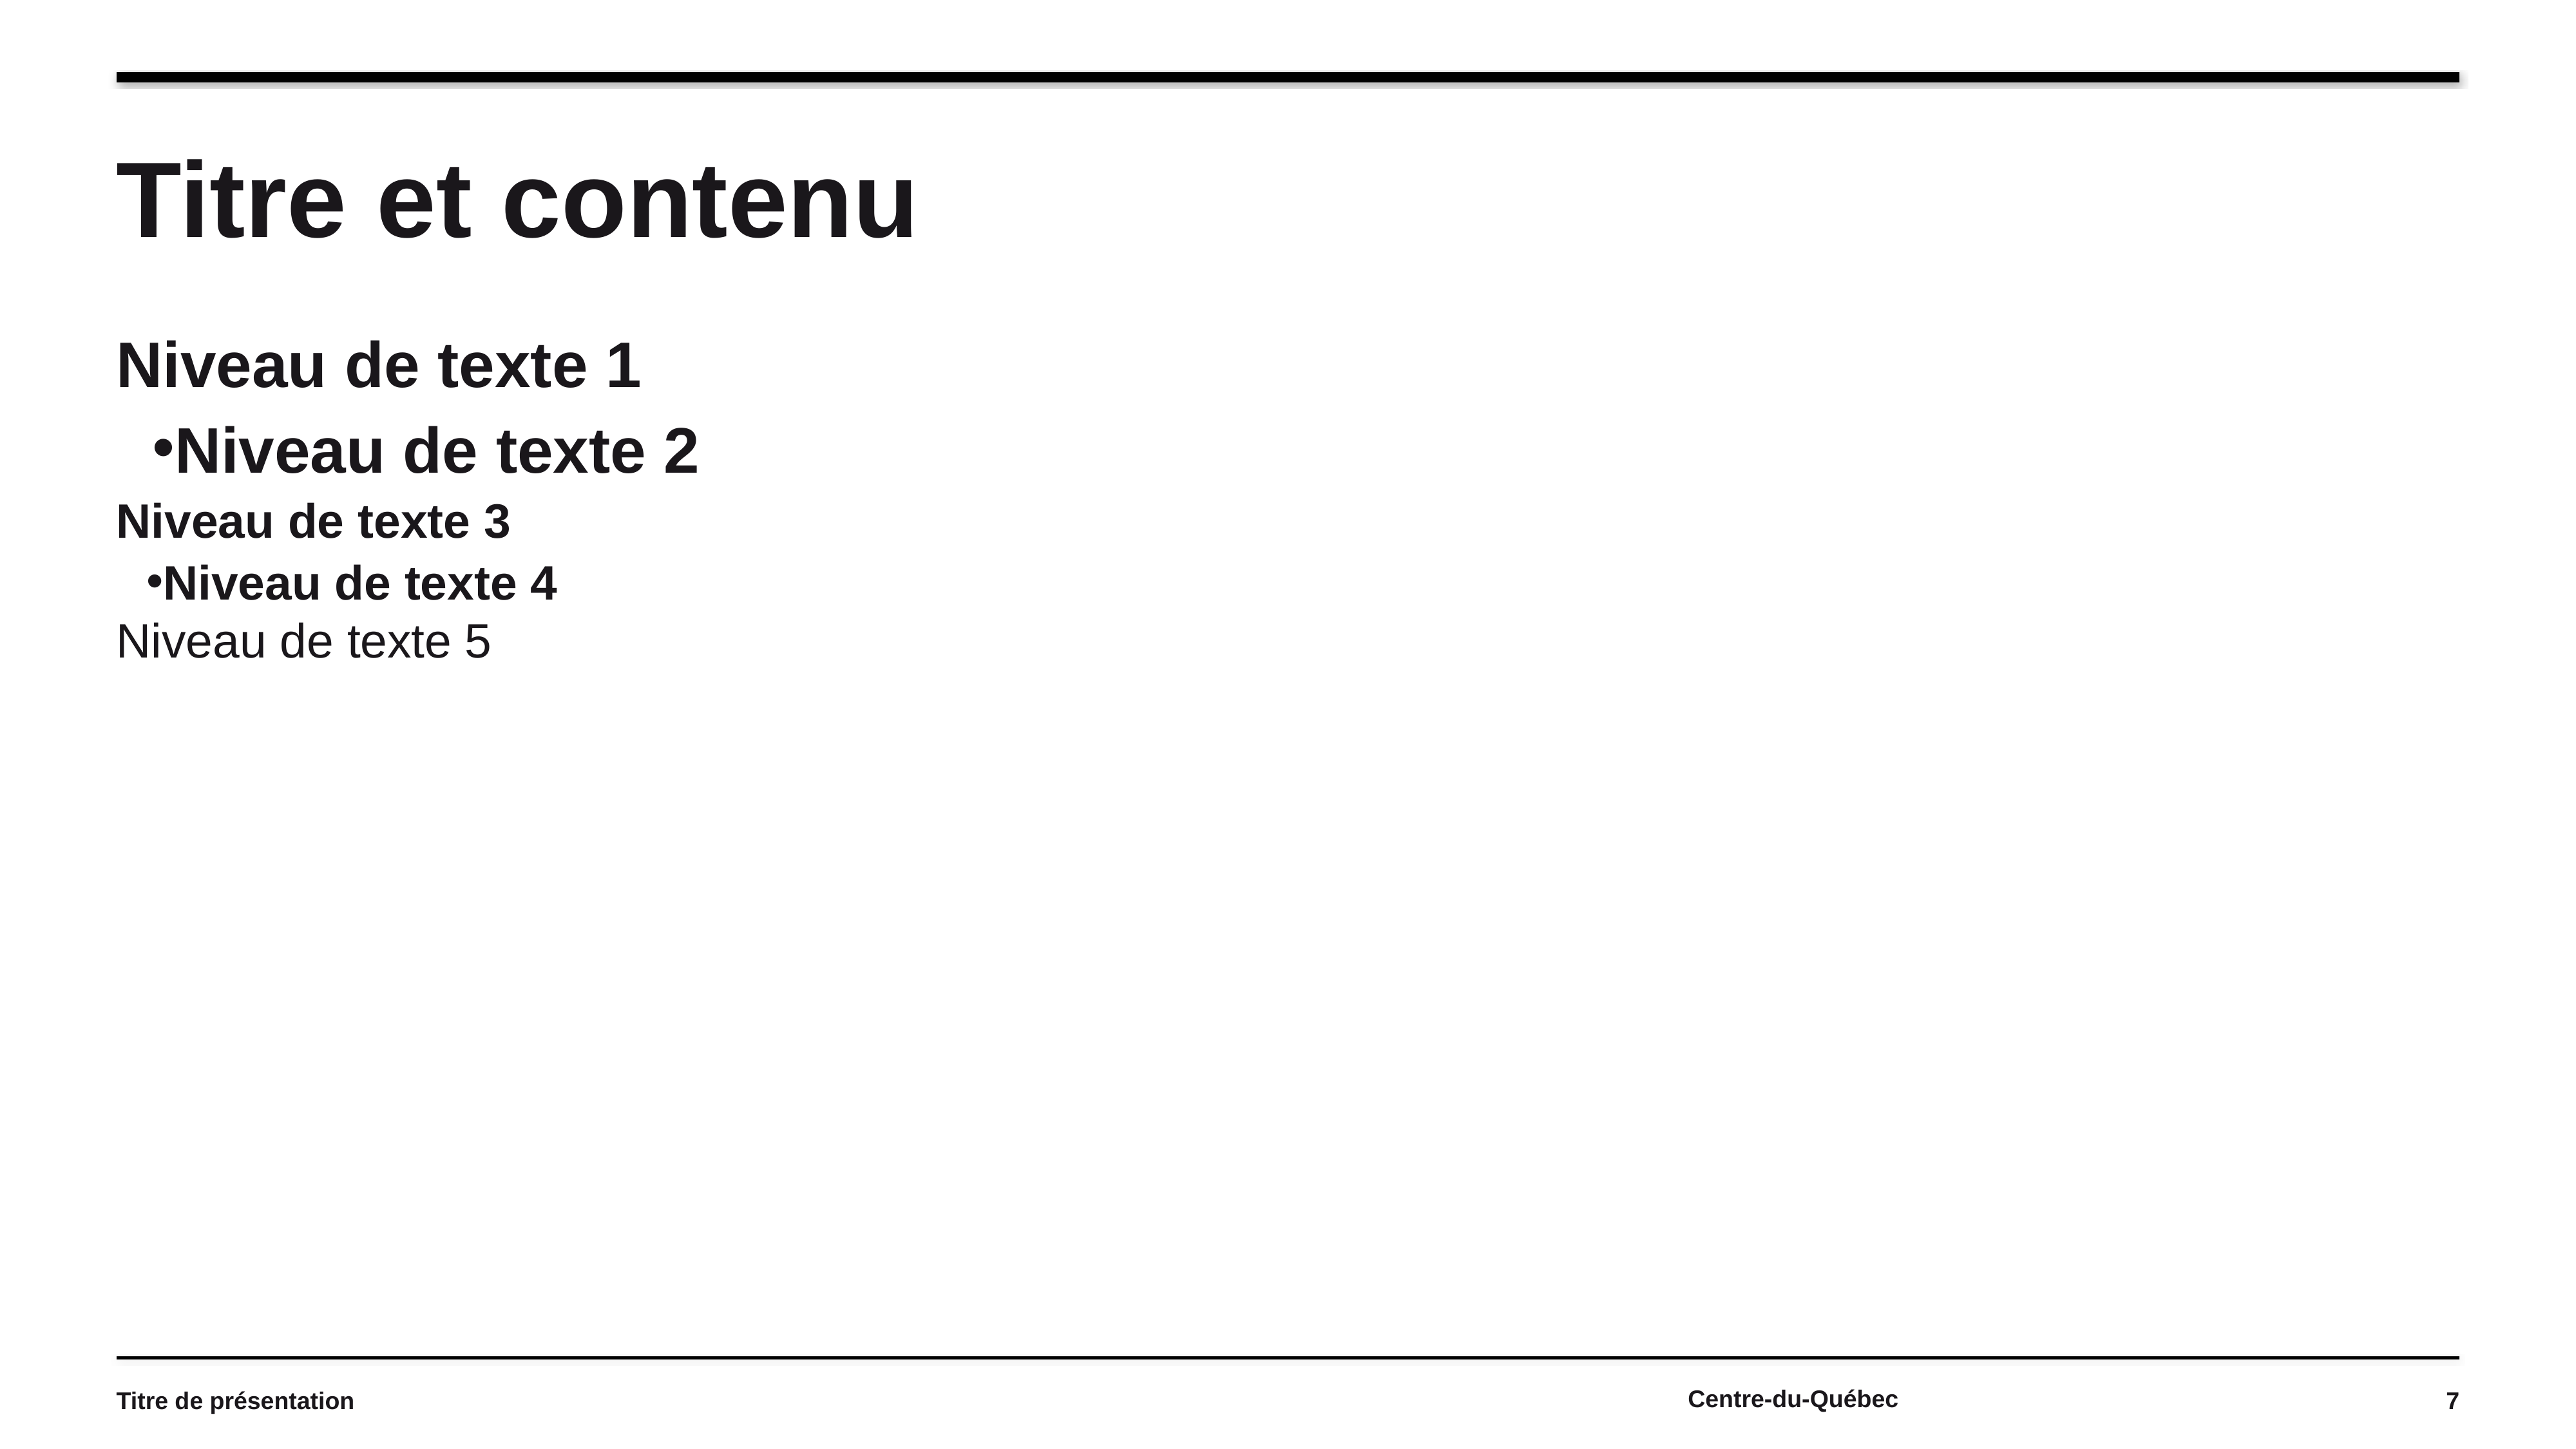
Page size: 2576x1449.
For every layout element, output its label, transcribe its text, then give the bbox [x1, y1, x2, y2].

title Titre et contenu [116, 130, 2460, 283]
slide_number 7 [2394, 1383, 2460, 1416]
list Niveau de texte 1 Niveau de texte 2 Niveau de texte 3 Niveau de texte 4 Niveau de texte 5 [116, 323, 1779, 1280]
footer Titre de présentation [116, 1383, 1566, 1416]
